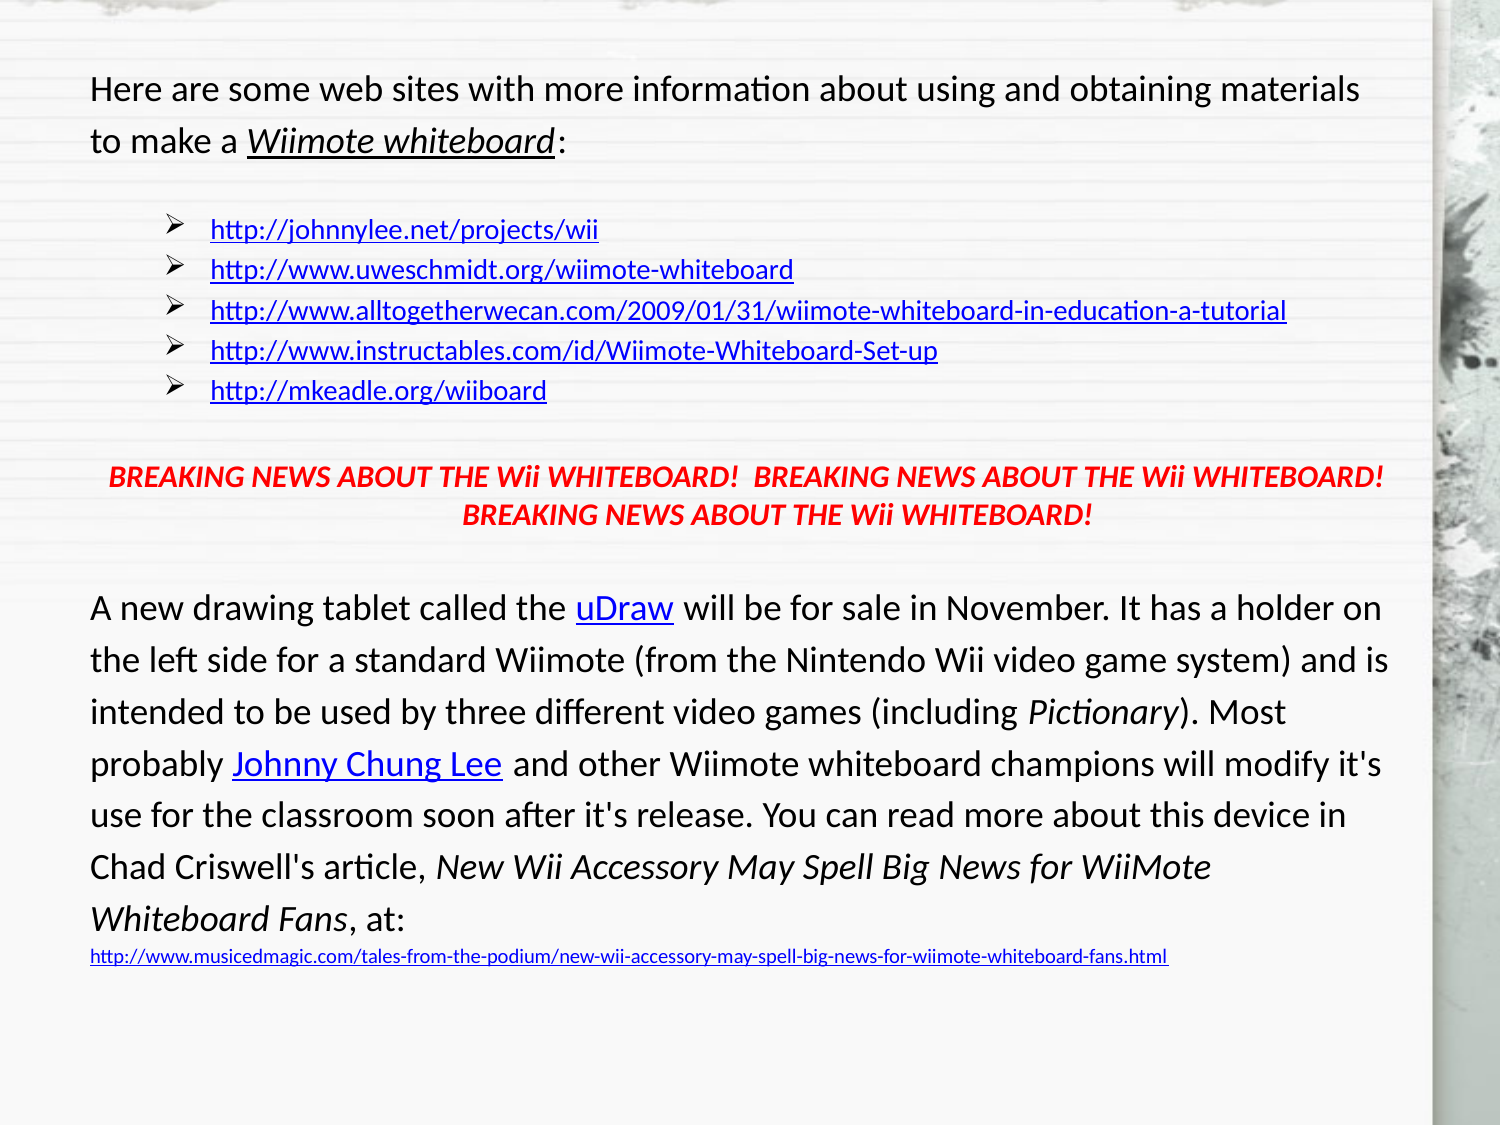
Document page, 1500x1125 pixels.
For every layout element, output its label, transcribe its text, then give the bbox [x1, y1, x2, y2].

picture [0, 0, 1500, 1125]
list Here are some web sites with more information about using and obtaining materials to make a Wiimote whiteboard: http://johnnylee.net/projects/wii http://www.uweschmidt.org/wiimote-whiteboard http://www.alltogetherwecan.com/2009/01/31/wiimote-whiteboard-in-education-a-tutorial http://www.instructables.com/id/Wiimote-Whiteboard-Set-up http://mkeadle.org/wiiboard BREAKING NEWS ABOUT THE Wii WHITEBOARD! BREAKING NEWS ABOUT THE Wii WHITEBOARD! BREAKING NEWS ABOUT THE Wii WHITEBOARD! A new drawing tablet called the uDraw will be for sale in November. It has a holder on the left side for a standard Wiimote (from the Nintendo Wii video game system) and is intended to be used by three different video games (including Pictionary). Most probably Johnny Chung Lee and other Wiimote whiteboard champions will modify it's use for the classroom soon after it's release. You can read more about this device in Chad Criswell's article, New Wii Accessory May Spell Big News for WiiMote Whiteboard Fans, at: http://www.musicedmagic.com/tales-from-the-podium/new-wii-accessory-may-spell-big-news-for-wiimote-whiteboard-fans.html [75, 57, 1425, 1061]
